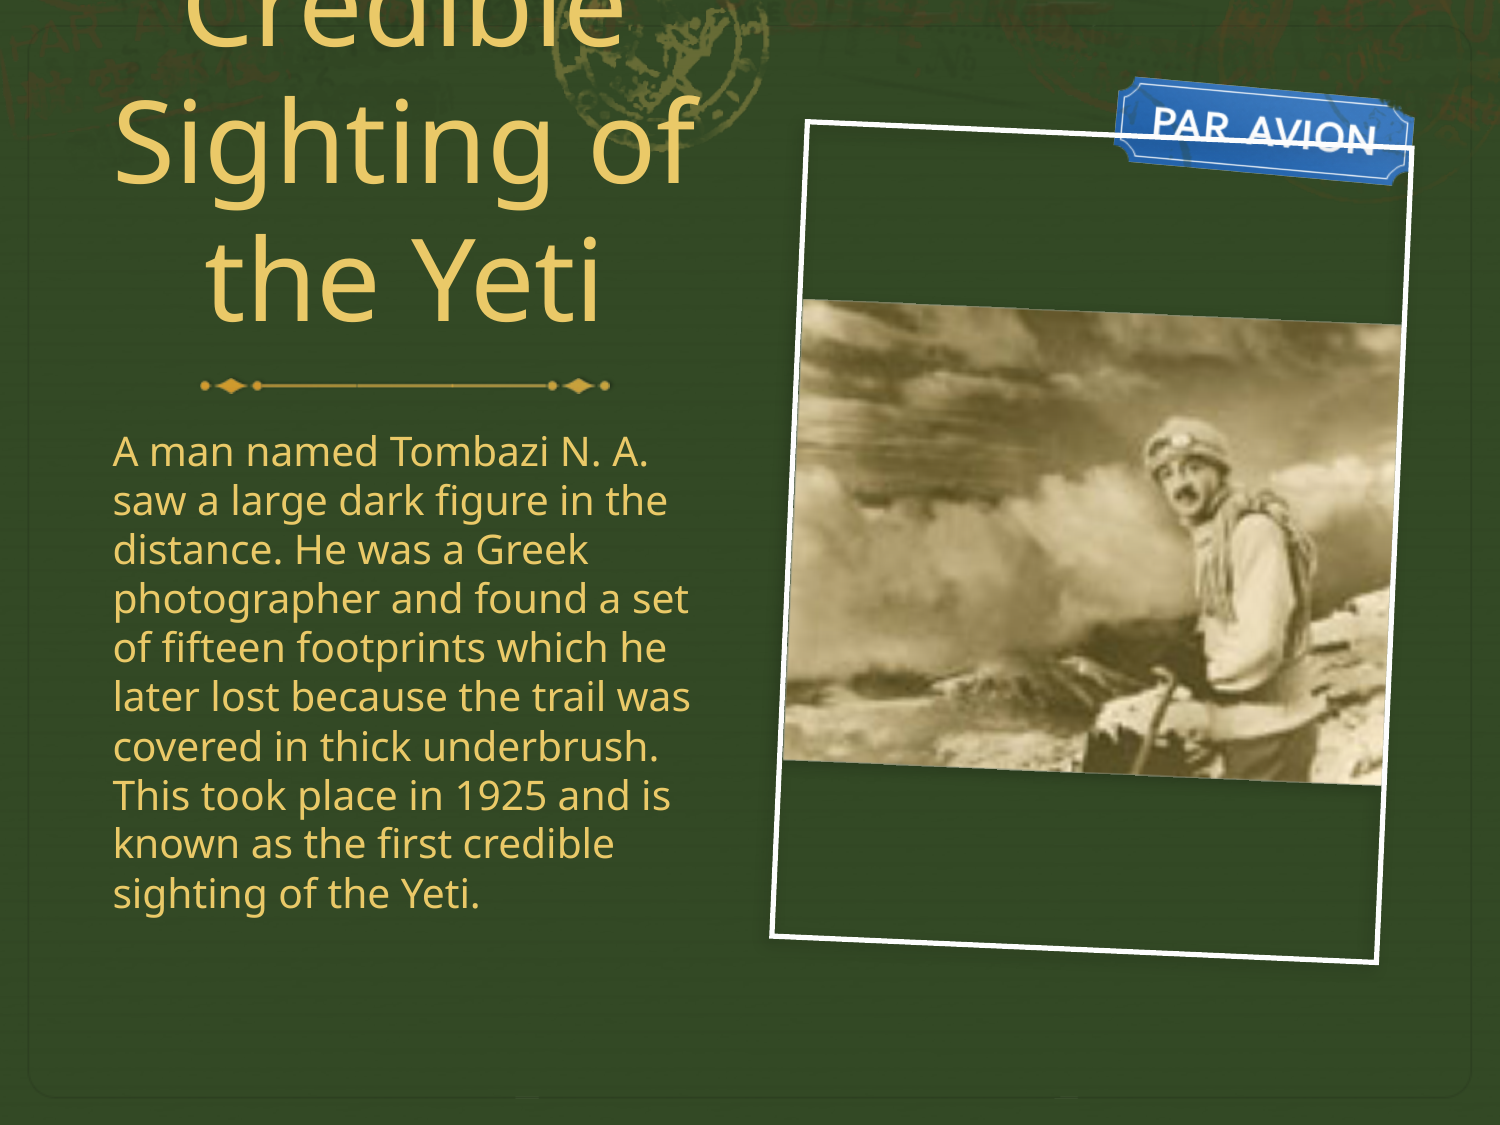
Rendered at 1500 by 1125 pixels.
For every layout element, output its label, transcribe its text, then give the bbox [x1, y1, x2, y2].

title The First Credible Sighting of the Yeti [97, 71, 713, 352]
picture [0, 0, 1500, 1125]
list A man named Tombazi N. A. saw a large dark figure in the distance. He was a Greek photographer and found a set of fifteen footprints which he later lost because the trail was covered in thick underbrush. This took place in 1925 and is known as the first credible sighting of the Yeti. [97, 418, 713, 935]
